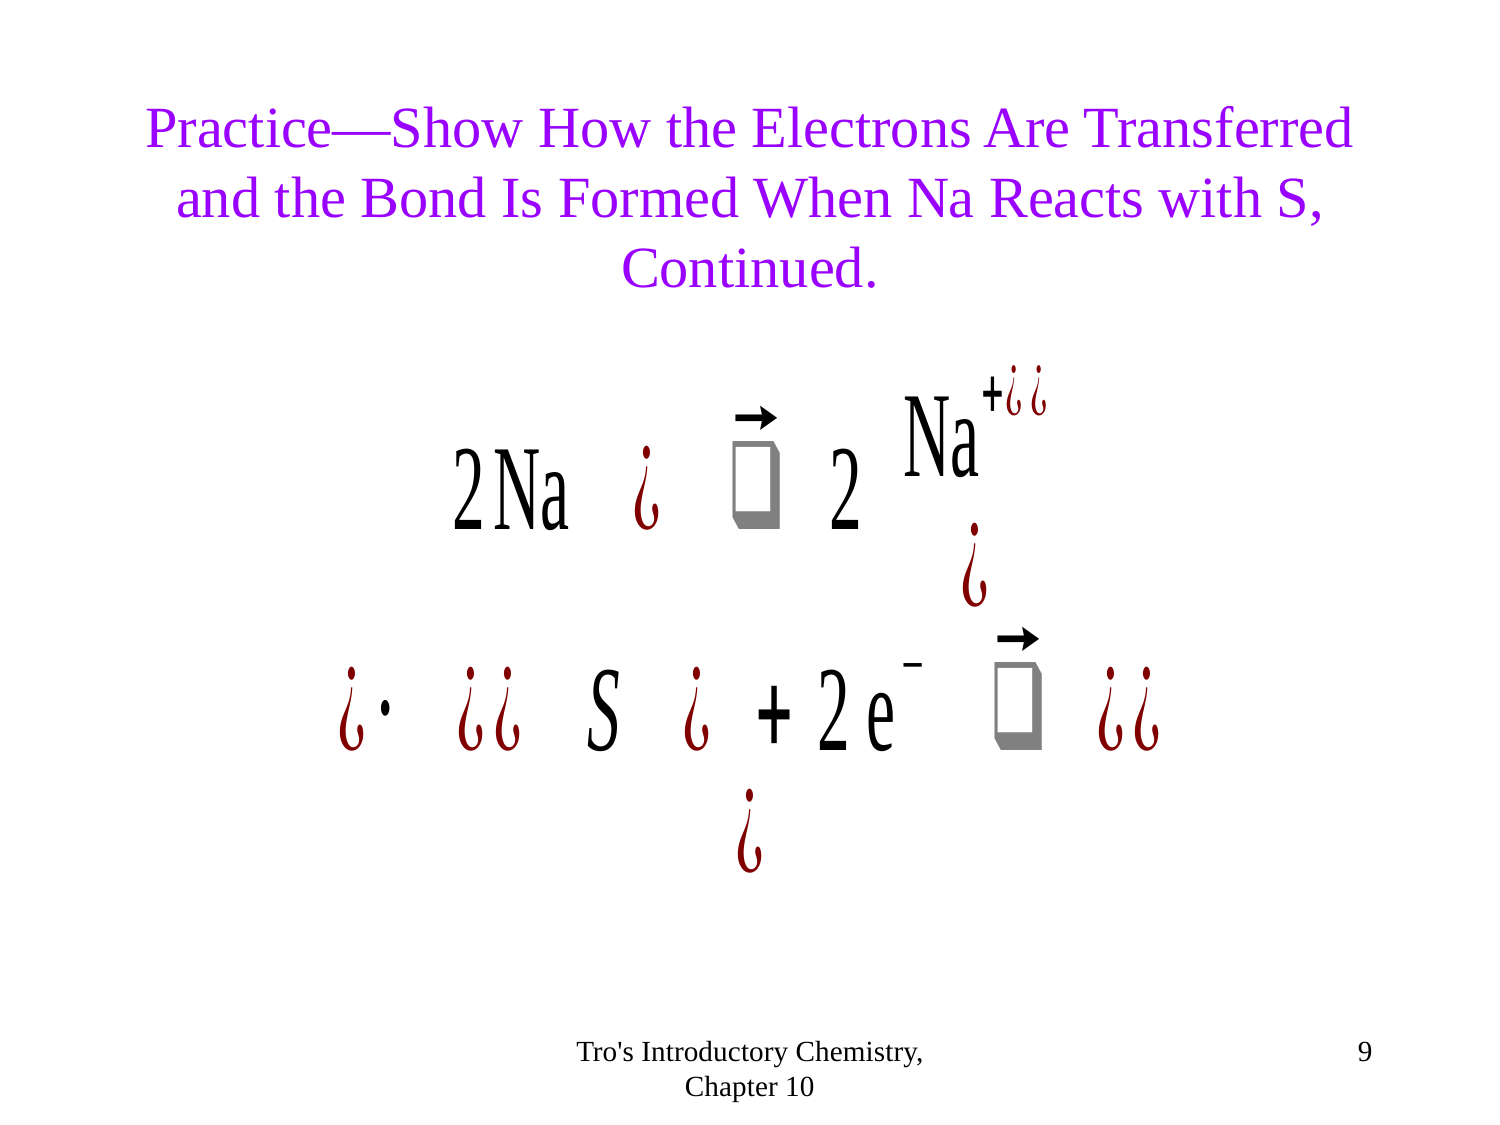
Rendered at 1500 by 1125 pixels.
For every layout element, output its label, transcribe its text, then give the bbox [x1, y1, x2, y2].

text_box 8 [1074, 1024, 1388, 1100]
text_box Practice—Show How the Electrons Are Transferred and the Bond Is Formed When Na Reacts with S, Continued. [112, 99, 1388, 288]
text_box Tro's Introductory Chemistry, Chapter 10 [512, 1024, 988, 1100]
